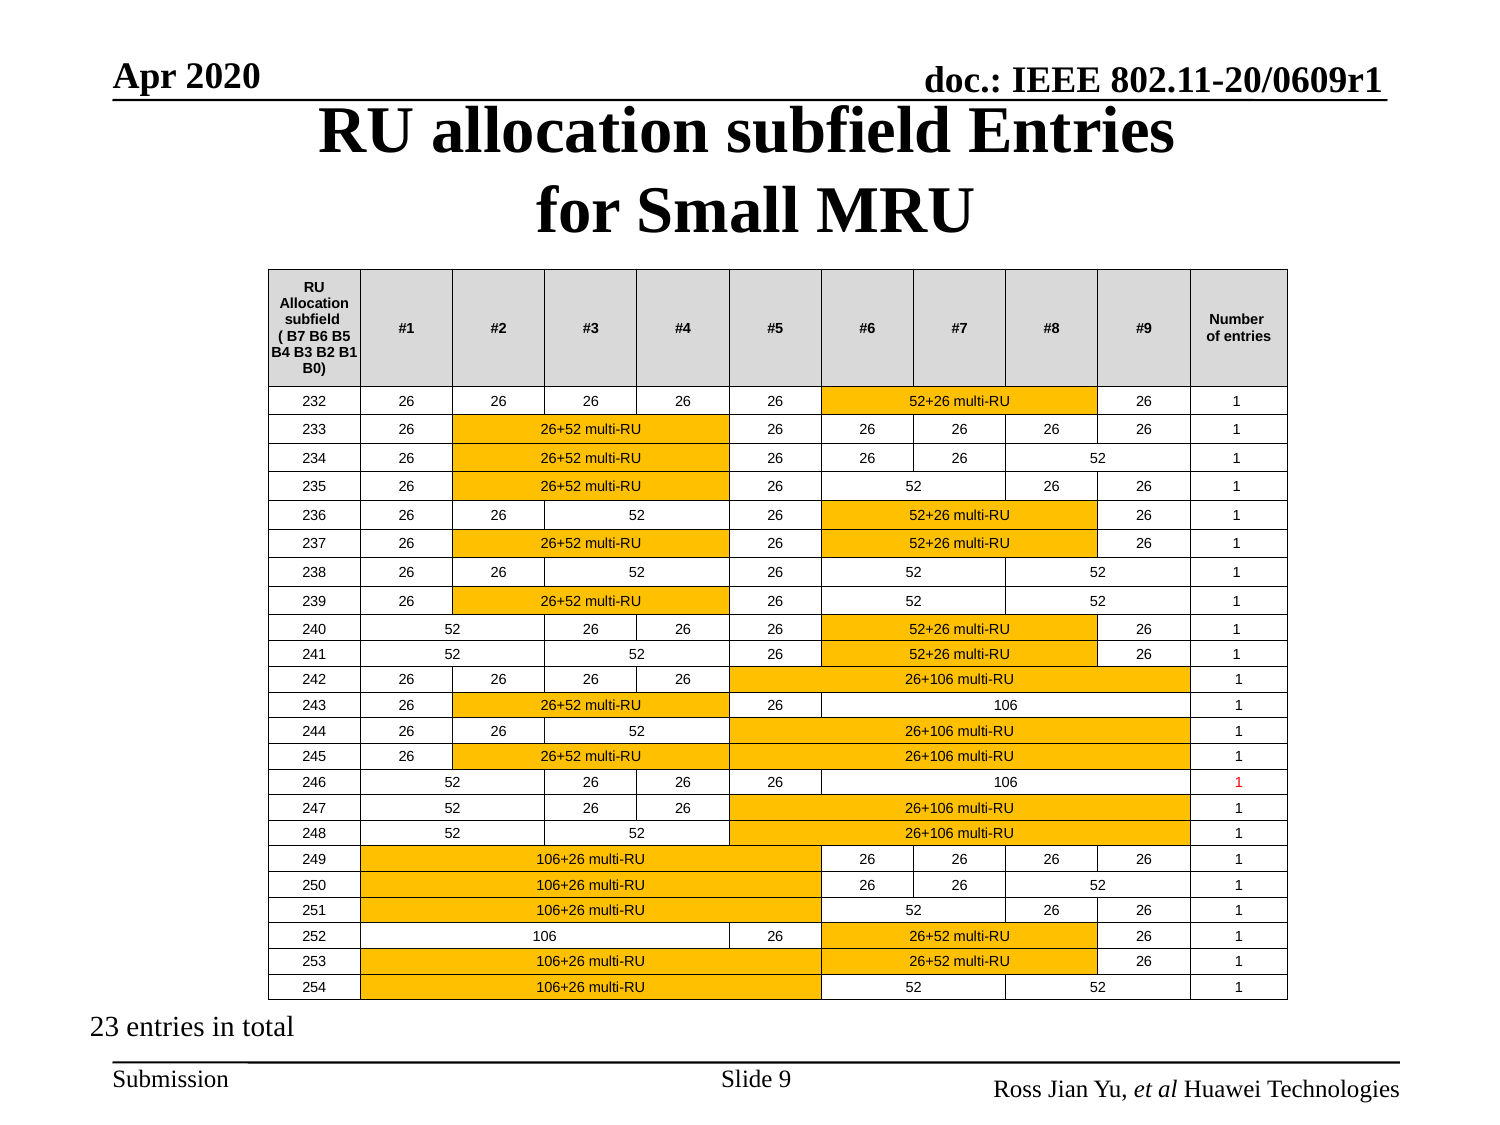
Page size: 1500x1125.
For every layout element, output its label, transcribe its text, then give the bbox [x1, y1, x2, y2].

table_cell 26 [1006, 472, 1097, 500]
table_cell 26 [730, 923, 821, 948]
table_cell 1 [1191, 923, 1287, 948]
table_cell 1 [1191, 718, 1287, 743]
table_cell 26+106 multi-RU [730, 795, 1190, 820]
table_cell 26 [637, 770, 729, 794]
table_cell 26 [914, 415, 1005, 443]
table_cell 106 [822, 693, 1190, 717]
table_cell 106+26 multi-RU [361, 975, 821, 999]
table_cell 26 [1006, 898, 1097, 922]
text_box 23 entries in total [74, 999, 313, 1050]
table_header 52 [545, 641, 729, 666]
table_cell 26+52 multi-RU [453, 472, 729, 500]
table_cell 232 [269, 387, 360, 414]
table_cell 52 [361, 615, 544, 640]
table_cell 26+106 multi-RU [730, 821, 1190, 845]
table_cell 26 [730, 387, 821, 414]
table_cell 52 [822, 975, 1005, 999]
table_cell 26+106 multi-RU [730, 667, 1190, 692]
table_cell 26 [637, 795, 729, 820]
table_cell 250 [269, 872, 360, 897]
table_cell 52 [1006, 872, 1190, 897]
table_cell 237 [269, 530, 360, 557]
table_cell 26 [1006, 415, 1097, 443]
table_cell 52 [1006, 975, 1190, 999]
table_cell 52 [361, 770, 544, 794]
table_cell 26 [453, 718, 544, 743]
table_cell 52 [545, 718, 729, 743]
table_cell 26 [361, 587, 452, 614]
table_cell 244 [269, 718, 360, 743]
table_cell 26+106 multi-RU [730, 744, 1190, 769]
table_cell 52+26 multi-RU [822, 530, 1097, 557]
table_cell 26 [1098, 387, 1190, 414]
table_cell 1 [1191, 444, 1287, 471]
table_cell 106 [822, 770, 1190, 794]
table_cell 26 [453, 667, 544, 692]
table_cell 246 [269, 770, 360, 794]
table_header #5 [730, 270, 821, 386]
table_cell 26 [545, 615, 636, 640]
table_cell 239 [269, 587, 360, 614]
table_cell 26 [1098, 846, 1190, 871]
table_cell 52 [545, 558, 729, 586]
table_header #4 [637, 270, 729, 386]
table_cell 249 [269, 846, 360, 871]
table_cell 1 [1191, 770, 1287, 794]
table_cell 26 [361, 718, 452, 743]
table_cell 26 [545, 795, 636, 820]
table_cell 26 [361, 387, 452, 414]
table_cell 52 [822, 558, 1005, 586]
table_cell 26+106 multi-RU [730, 718, 1190, 743]
table_header #7 [914, 270, 1005, 386]
table_cell 253 [269, 949, 360, 974]
table_cell 1 [1191, 744, 1287, 769]
table_cell 106+26 multi-RU [361, 872, 821, 897]
table_cell 26 [361, 501, 452, 529]
table_cell 52+26 multi-RU [822, 387, 1097, 414]
table_header RU Allocation subfield ( B7 B6 B5 B4 B3 B2 B1 B0) [269, 270, 360, 386]
table_cell 26+52 multi-RU [822, 923, 1097, 948]
table_cell 26 [730, 587, 821, 614]
table_cell 106+26 multi-RU [361, 898, 821, 922]
table_cell 52+26 multi-RU [822, 501, 1097, 529]
table_cell 26 [545, 387, 636, 414]
table_cell 26 [1098, 472, 1190, 500]
table_cell 106+26 multi-RU [361, 846, 821, 871]
table_cell 235 [269, 472, 360, 500]
table_cell 26 [361, 415, 452, 443]
table_header #2 [453, 270, 544, 386]
table_header 26 [1098, 641, 1190, 666]
table_header 52+26 multi-RU [822, 641, 1097, 666]
table_cell 1 [1191, 667, 1287, 692]
table_cell 1 [1191, 872, 1287, 897]
table_cell 26 [1006, 846, 1097, 871]
table_header 52 [361, 641, 544, 666]
table_cell 1 [1191, 415, 1287, 443]
table_header #3 [545, 270, 636, 386]
table_cell 26 [1098, 898, 1190, 922]
table_cell 106 [361, 923, 729, 948]
table_cell 26 [453, 558, 544, 586]
table_cell 26 [1098, 615, 1190, 640]
table_cell 1 [1191, 501, 1287, 529]
table_cell 26 [730, 472, 821, 500]
table_cell 1 [1191, 693, 1287, 717]
table_cell 1 [1191, 949, 1287, 974]
table_cell 26 [914, 872, 1005, 897]
table_cell 26 [730, 693, 821, 717]
table_cell 240 [269, 615, 360, 640]
table_cell 26 [637, 615, 729, 640]
table_cell 1 [1191, 898, 1287, 922]
table_cell 26 [1098, 501, 1190, 529]
table_cell 1 [1191, 795, 1287, 820]
table_cell 52 [545, 501, 729, 529]
table_cell 26 [1098, 923, 1190, 948]
table_cell 26+52 multi-RU [453, 530, 729, 557]
table_cell 26 [730, 770, 821, 794]
table_cell 26 [730, 444, 821, 471]
table_cell 52 [1006, 444, 1190, 471]
table_cell 26+52 multi-RU [453, 587, 729, 614]
table_cell 26 [822, 846, 913, 871]
table_cell 1 [1191, 558, 1287, 586]
table_header 1 [1191, 641, 1287, 666]
table_cell 26 [822, 872, 913, 897]
table_cell 26 [453, 387, 544, 414]
table_cell 1 [1191, 846, 1287, 871]
table_cell 233 [269, 415, 360, 443]
slide_number Slide 9 [712, 1061, 800, 1093]
table_cell 26 [1098, 415, 1190, 443]
table_cell 52 [822, 898, 1005, 922]
table_cell 1 [1191, 530, 1287, 557]
table_cell 242 [269, 667, 360, 692]
table_cell 1 [1191, 472, 1287, 500]
table_cell 106+26 multi-RU [361, 949, 821, 974]
table_cell 26 [822, 444, 913, 471]
table_cell 26 [361, 744, 452, 769]
table_cell 26 [730, 530, 821, 557]
table_cell 252 [269, 923, 360, 948]
table_cell 26+52 multi-RU [453, 744, 729, 769]
table_header #8 [1006, 270, 1097, 386]
table_cell 1 [1191, 975, 1287, 999]
table_cell 26 [730, 615, 821, 640]
table_cell 52 [361, 821, 544, 845]
table_cell 1 [1191, 821, 1287, 845]
table_cell 26 [361, 693, 452, 717]
table_cell 26 [730, 415, 821, 443]
table_cell 26 [730, 558, 821, 586]
table_cell 1 [1191, 387, 1287, 414]
table_cell 52+26 multi-RU [822, 615, 1097, 640]
table_cell 26 [914, 444, 1005, 471]
table_cell 26 [730, 501, 821, 529]
table_header #9 [1098, 270, 1190, 386]
table_cell 245 [269, 744, 360, 769]
table_cell 1 [1191, 615, 1287, 640]
table_cell 26 [1098, 530, 1190, 557]
table_cell 52 [1006, 587, 1190, 614]
table_cell 52 [1006, 558, 1190, 586]
table_cell 26 [361, 444, 452, 471]
table_cell 26+52 multi-RU [453, 693, 729, 717]
table_header 26 [730, 641, 821, 666]
table_header #6 [822, 270, 913, 386]
table_cell 234 [269, 444, 360, 471]
table_cell 26+52 multi-RU [822, 949, 1097, 974]
table_cell 26 [453, 501, 544, 529]
table_cell 1 [1191, 587, 1287, 614]
table_header Number of entries [1191, 270, 1287, 386]
table_cell 26+52 multi-RU [453, 415, 729, 443]
table_cell 236 [269, 501, 360, 529]
table_cell 26+52 multi-RU [453, 444, 729, 471]
table_cell 52 [545, 821, 729, 845]
table_cell 52 [822, 587, 1005, 614]
table_cell 52 [361, 795, 544, 820]
table_cell 26 [361, 558, 452, 586]
table_cell 254 [269, 975, 360, 999]
table_cell 52 [822, 472, 1005, 500]
table_header #1 [361, 270, 452, 386]
table_cell 26 [822, 415, 913, 443]
table_cell 251 [269, 898, 360, 922]
table_cell 248 [269, 821, 360, 845]
table_cell 26 [1098, 949, 1190, 974]
table_cell 26 [361, 530, 452, 557]
table_cell 247 [269, 795, 360, 820]
table_cell 26 [914, 846, 1005, 871]
table_cell 26 [637, 667, 729, 692]
table_cell 26 [637, 387, 729, 414]
table_cell 238 [269, 558, 360, 586]
table_cell 26 [545, 667, 636, 692]
table_header 241 [269, 641, 360, 666]
table_cell 243 [269, 693, 360, 717]
table_cell 26 [545, 770, 636, 794]
title RU allocation subfield Entries for Small MRU [99, 121, 1413, 210]
table_cell 26 [361, 667, 452, 692]
table_cell 26 [361, 472, 452, 500]
